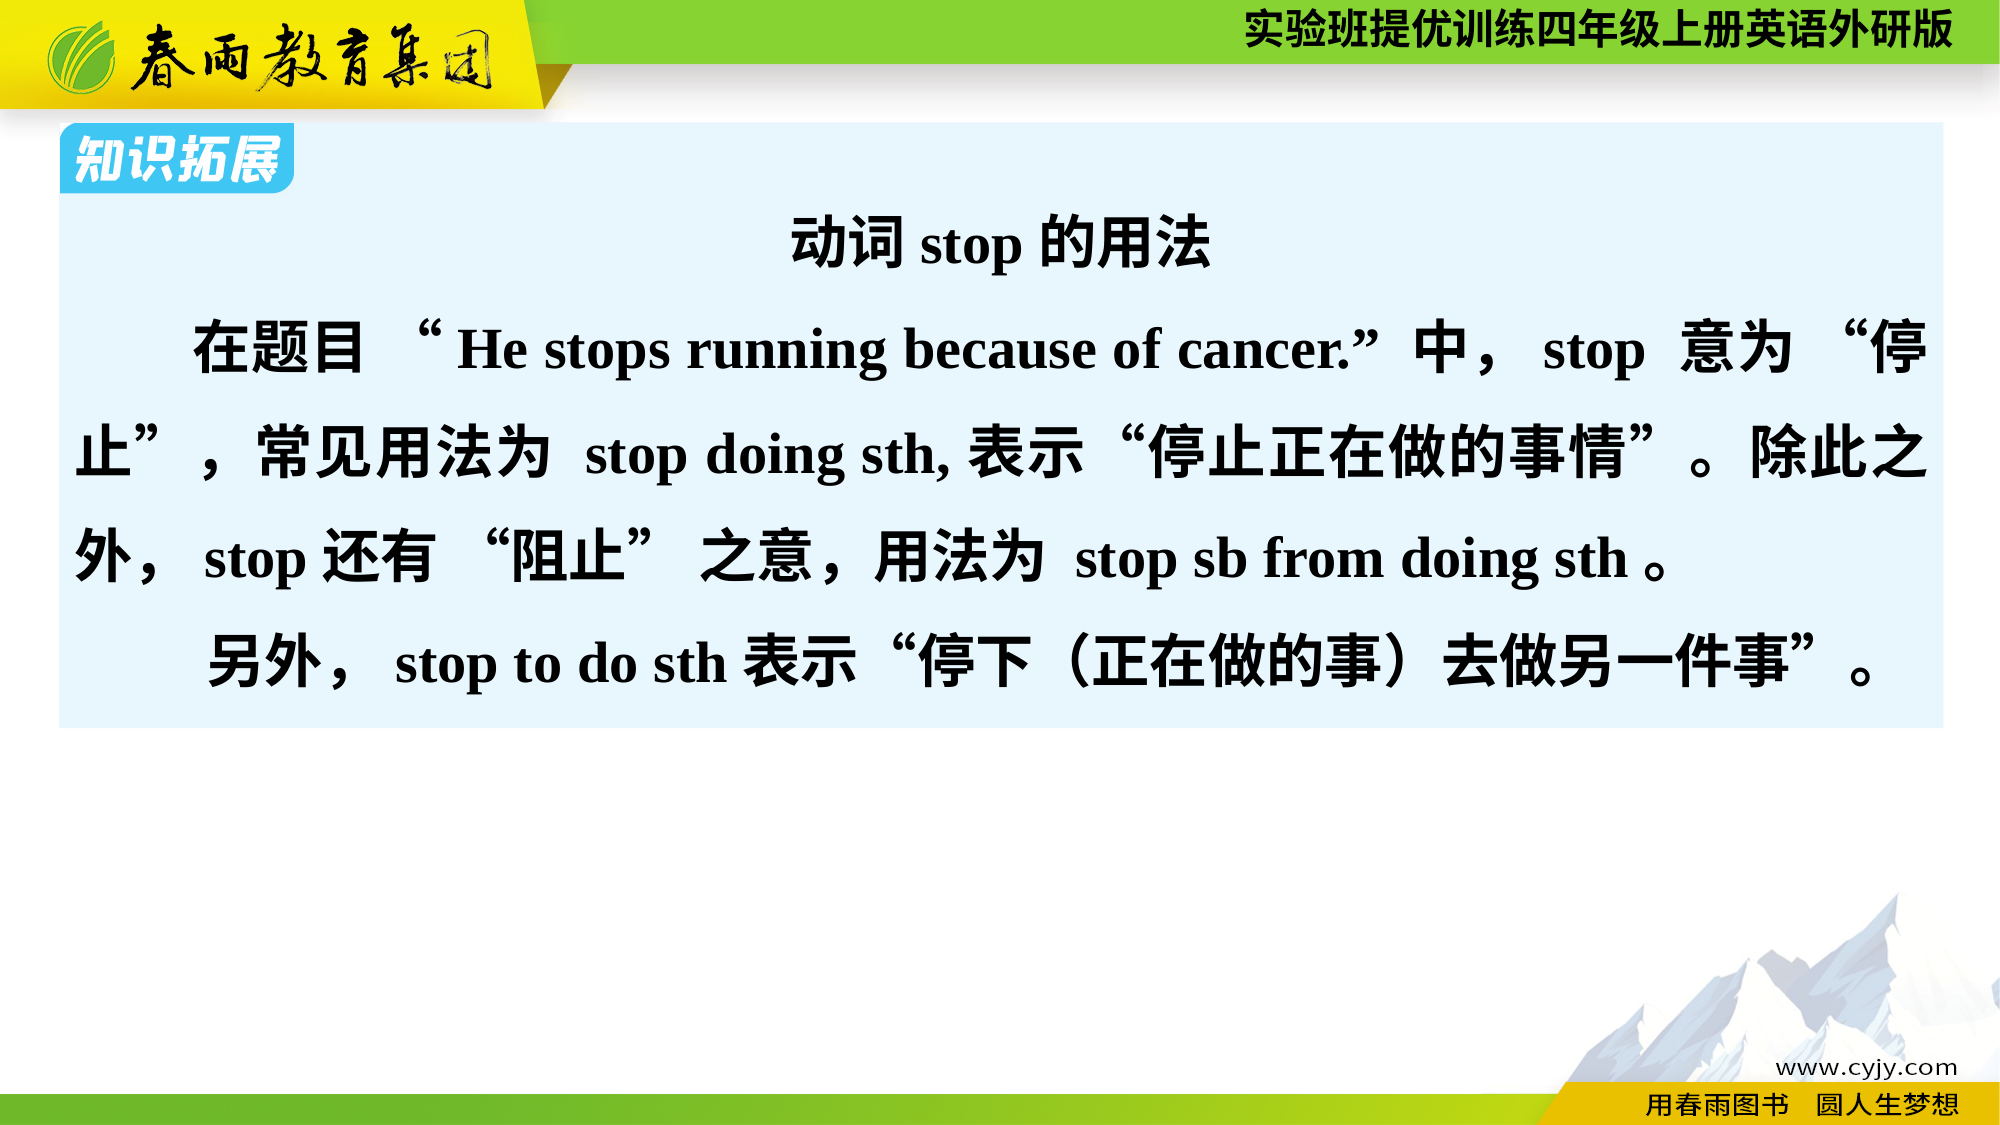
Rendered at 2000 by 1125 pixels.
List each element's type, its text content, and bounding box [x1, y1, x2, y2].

picture [0, 0, 2000, 1125]
list 动词stop的用法 在题目 “He stops running because of cancer.” 中，stop 意为 “停止”，常见用法为 stop doing sth,表示“停止正在做的事情”。除此之外，stop还有 “阻止” 之意，用法为 stop sb from doing sth。 另外，stop to do sth表示“停下（正在做的事）去做另一件事”。 [59, 122, 1944, 729]
